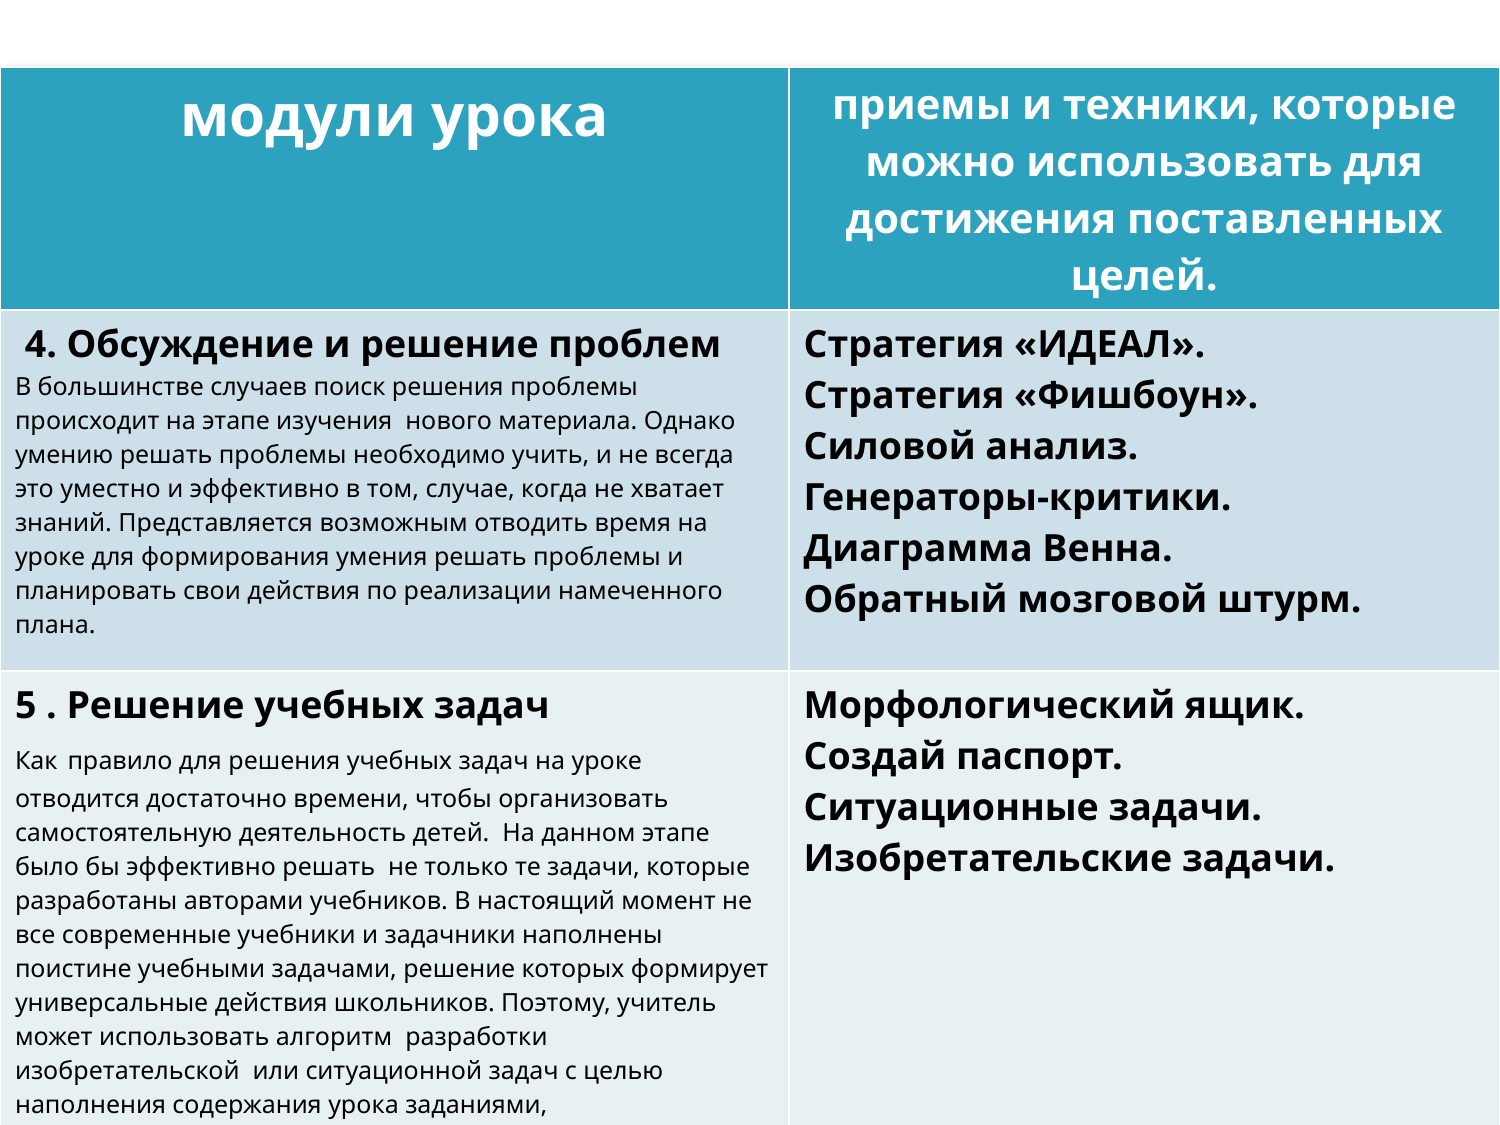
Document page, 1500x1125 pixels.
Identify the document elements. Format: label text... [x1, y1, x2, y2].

table_cell Стратегия «ИДЕАЛ». Стратегия «Фишбоун». Силовой анализ. Генераторы-критики. Диаграмма Венна. Обратный мозговой штурм. [790, 311, 1499, 670]
table_header приемы и техники, которые можно использовать для достижения поставленных целей. [790, 68, 1499, 309]
table_cell Морфологический ящик. Создай паспорт. Ситуационные задачи. Изобретательские задачи. [790, 672, 1499, 1125]
table_cell 4. Обсуждение и решение проблем В большинстве случаев поиск решения проблемы происходит на этапе изучения нового материала. Однако умению решать проблемы необходимо учить, и не всегда это уместно и эффективно в том, случае, когда не хватает знаний. Представляется возможным отводить время на уроке для формирования умения решать проблемы и планировать свои действия по реализации намеченного плана. [1, 311, 788, 670]
table_header модули урока [1, 68, 788, 309]
table_cell 5 . Решение учебных задач Как правило для решения учебных задач на уроке отводится достаточно времени, чтобы организовать самостоятельную деятельность детей. На данном этапе было бы эффективно решать не только те задачи, которые разработаны авторами учебников. В настоящий момент не все современные учебники и задачники наполнены поистине учебными задачами, решение которых формирует универсальные действия школьников. Поэтому, учитель может использовать алгоритм разработки изобретательской или ситуационной задач с целью наполнения содержания урока заданиями, соответствующими требованиям системно-деятельностного подхода. А так же можно использовать иные педагогические приемы по организации самостоятельной деятельности учащихся. [1, 672, 788, 1125]
